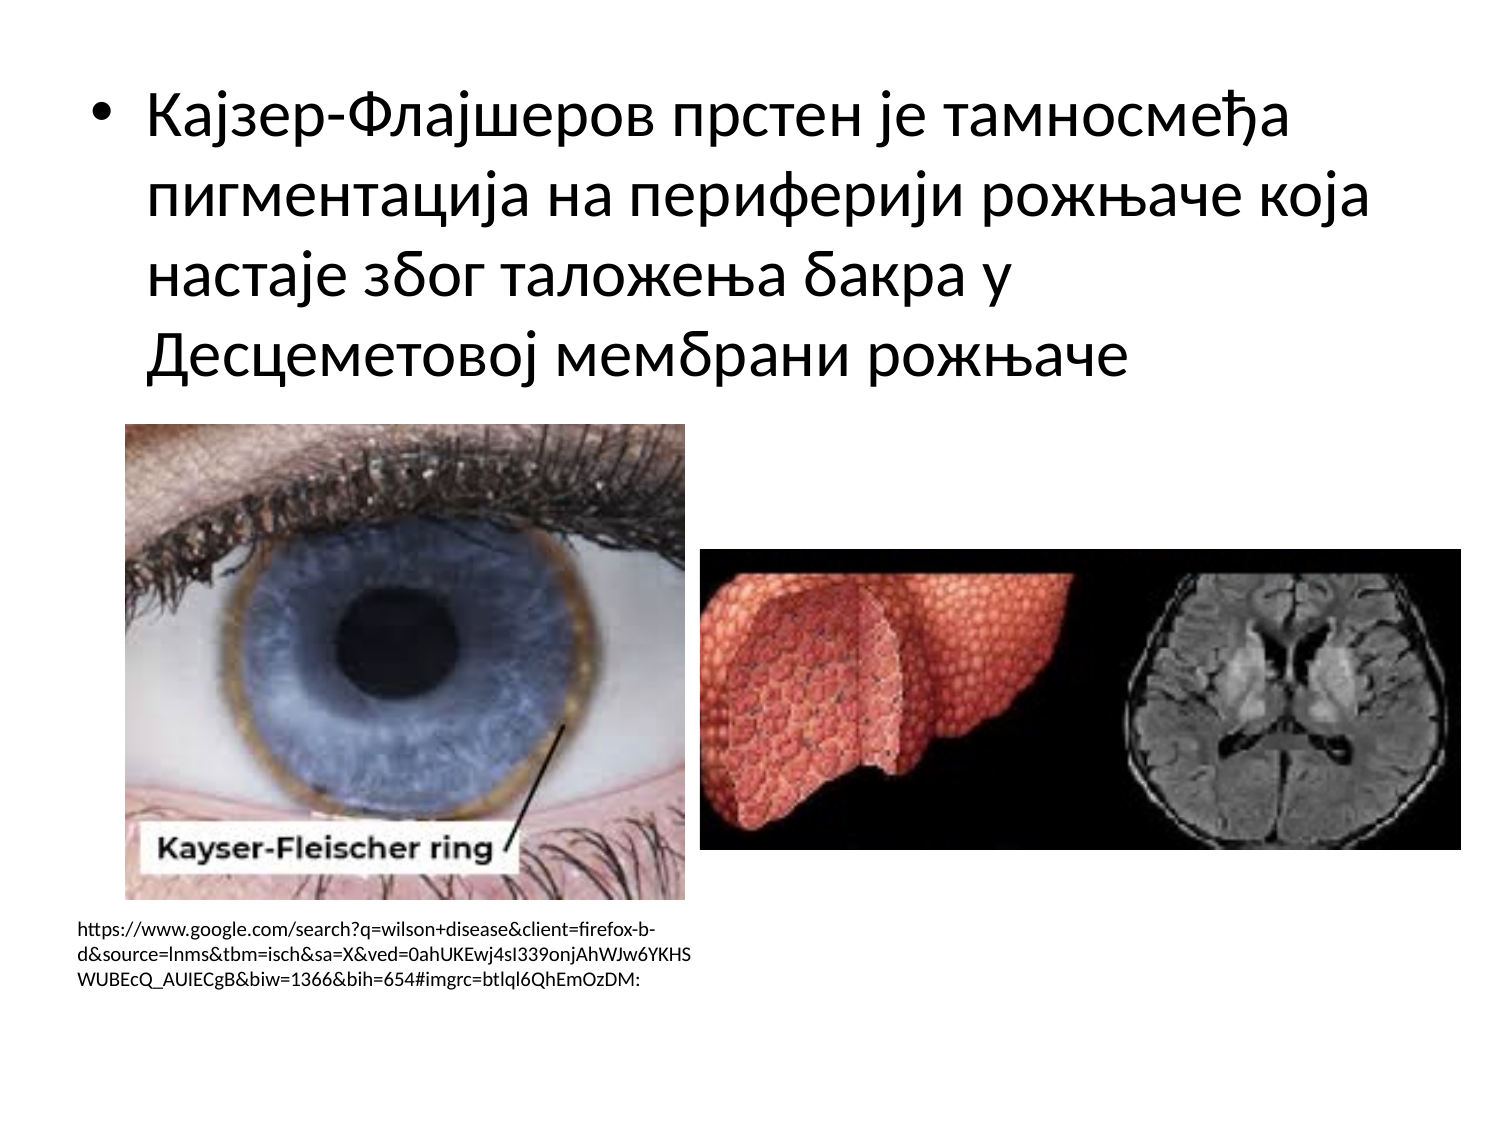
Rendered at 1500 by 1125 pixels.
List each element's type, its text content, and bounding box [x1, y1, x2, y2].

picture [699, 549, 1462, 851]
text_box https://www.google.com/search?q=wilson+disease&client=firefox-b-d&source=lnms&tbm=isch&sa=X&ved=0ahUKEwj4sI339onjAhWJw6YKHSWUBEcQ_AUIECgB&biw=1366&bih=654#imgrc=btlql6QhEmOzDM: [62, 907, 713, 998]
list Кајзер-Флајшеров прстен је тамносмеђа пигментација на периферији рожњаче која настаје због таложења бакра у Десцеметовој мембрани рожњаче [75, 62, 1425, 1088]
picture [124, 424, 686, 901]
